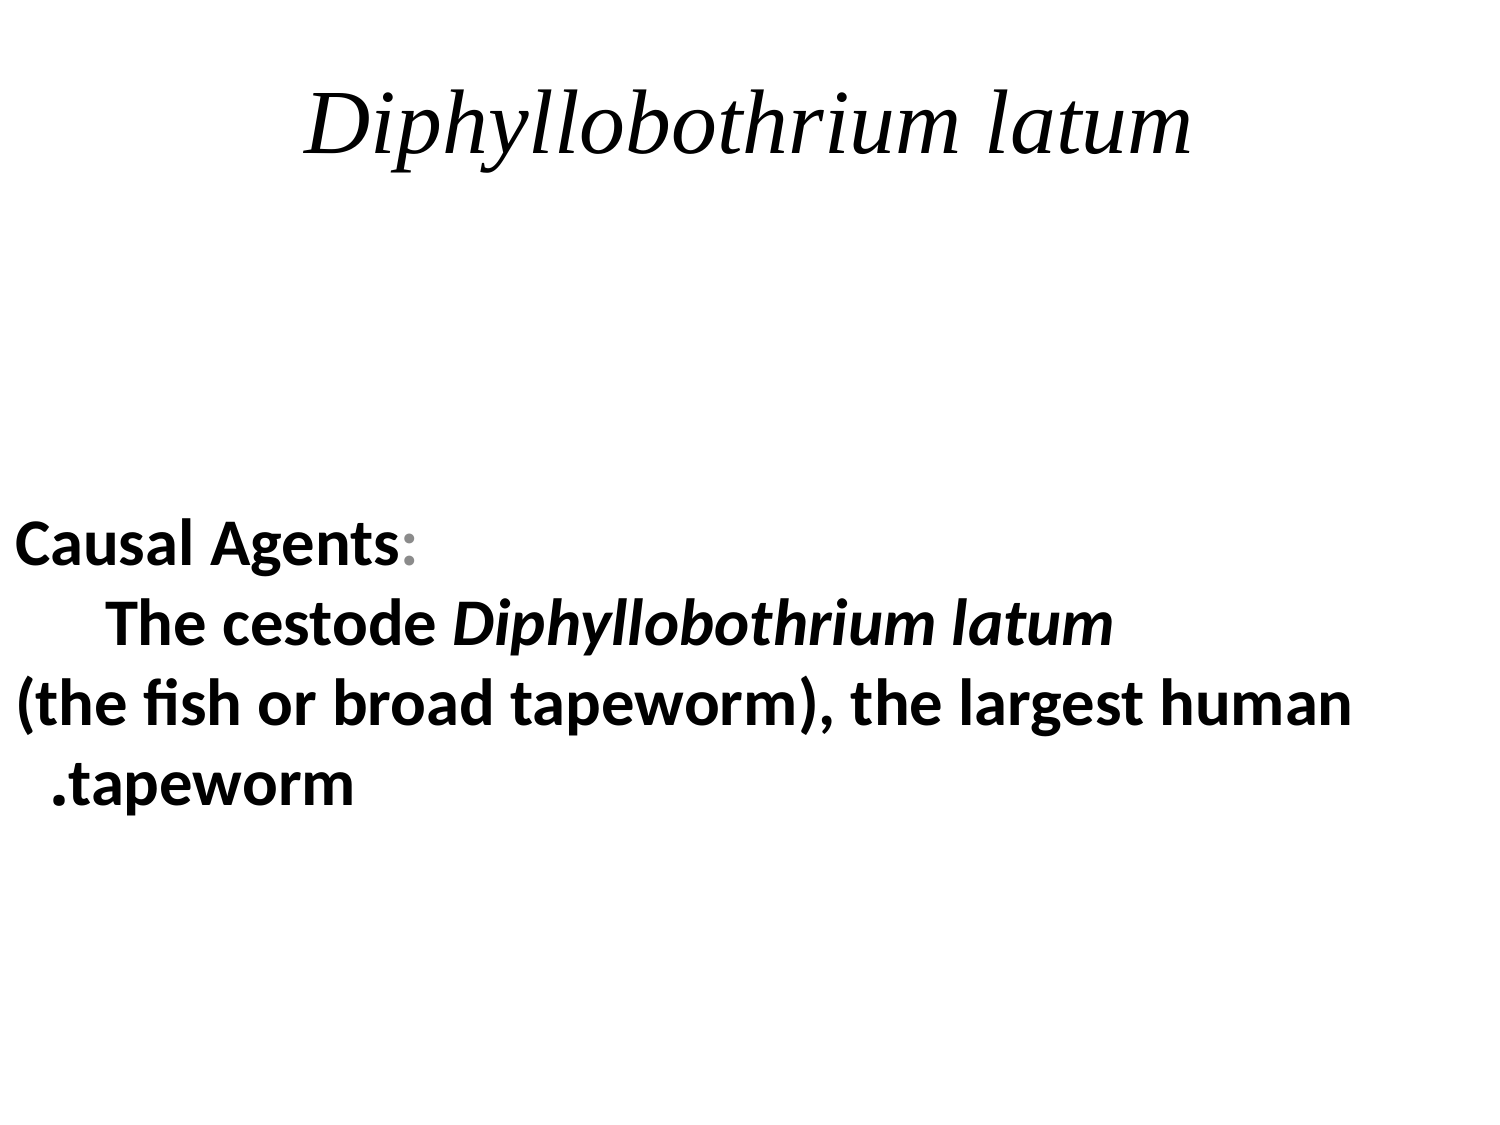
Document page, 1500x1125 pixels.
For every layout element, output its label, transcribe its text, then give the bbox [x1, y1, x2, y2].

subtitle Causal Agents: The cestode Diphyllobothrium latum (the fish or broad tapeworm), the largest human tapeworm. [0, 210, 1500, 1067]
title Diphyllobothrium latum [112, 0, 1388, 210]
